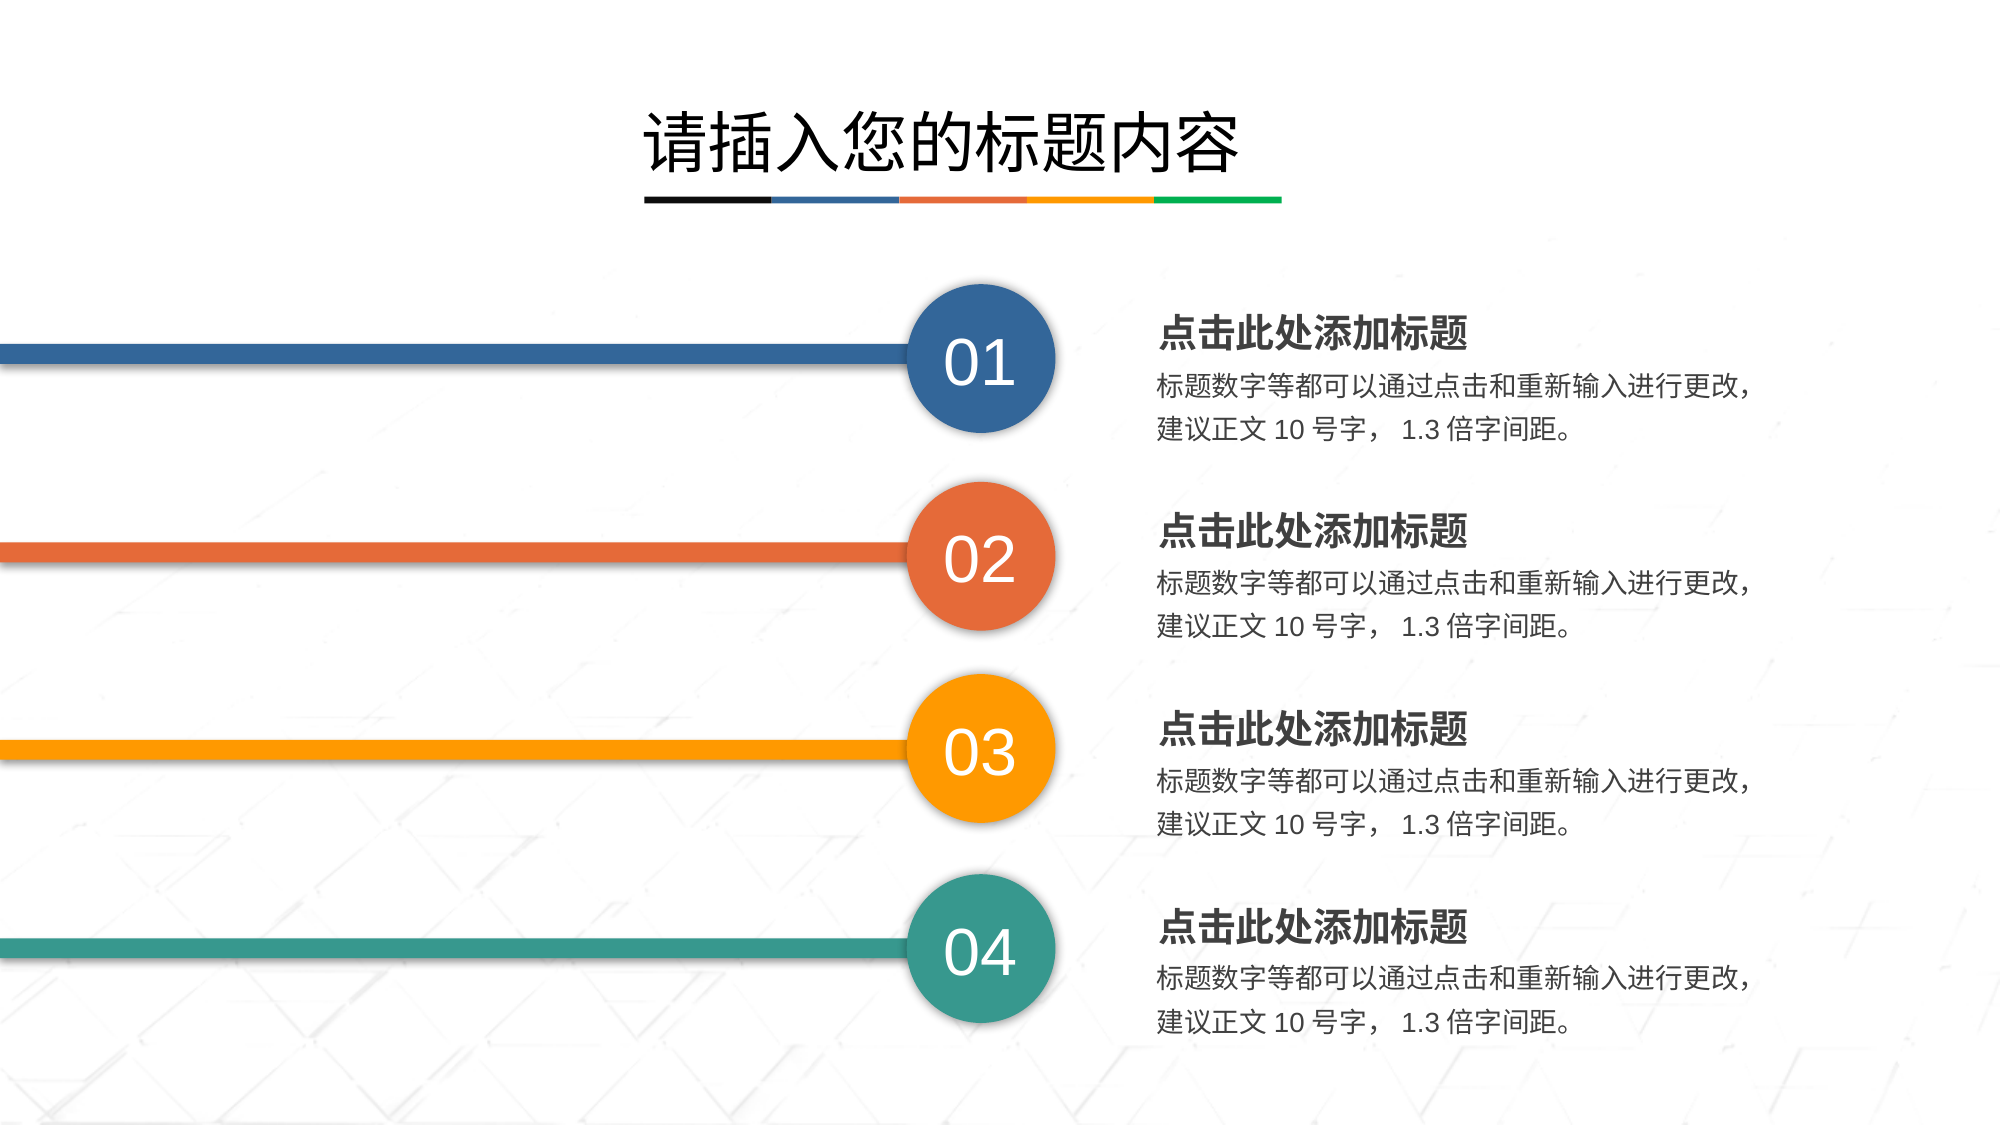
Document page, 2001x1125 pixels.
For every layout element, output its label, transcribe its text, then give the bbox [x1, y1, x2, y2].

text_box 01 [905, 283, 1057, 434]
text_box [0, 938, 899, 959]
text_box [1141, 880, 1805, 1043]
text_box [1141, 682, 1805, 845]
text_box 03 [905, 673, 1057, 824]
text_box [0, 739, 899, 760]
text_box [1141, 287, 1805, 450]
text_box 02 [905, 480, 1057, 632]
text_box 04 [905, 873, 1057, 1024]
text_box [0, 542, 900, 563]
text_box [1141, 485, 1805, 647]
text_box [0, 343, 900, 364]
